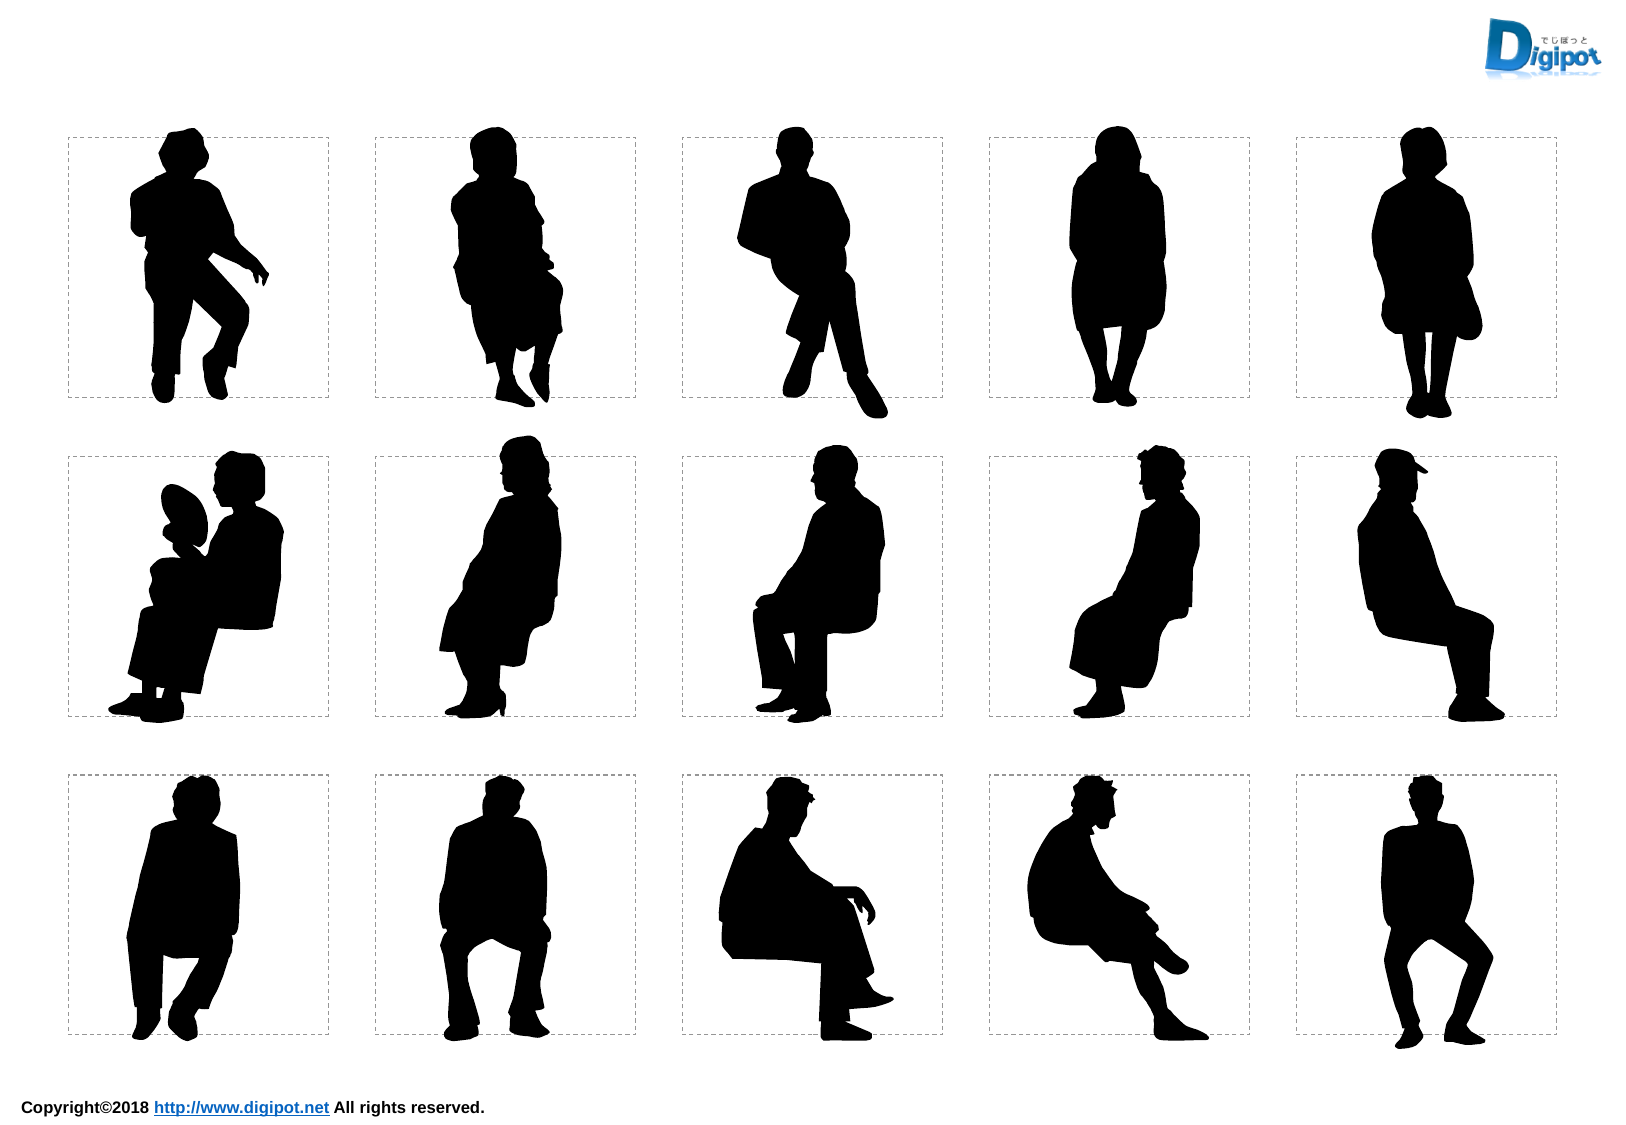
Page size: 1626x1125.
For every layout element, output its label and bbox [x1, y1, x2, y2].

text_box [718, 776, 894, 1041]
text_box [130, 128, 269, 404]
text_box [737, 126, 888, 419]
text_box [439, 435, 562, 719]
text_box [108, 450, 284, 723]
text_box [126, 775, 241, 1042]
text_box [1027, 775, 1209, 1041]
text_box [1069, 126, 1167, 407]
text_box [1371, 126, 1483, 419]
text_box [1069, 445, 1200, 719]
picture [1485, 18, 1602, 82]
text_box [752, 445, 886, 723]
text_box [1357, 448, 1505, 722]
text_box [450, 126, 564, 408]
text_box [439, 775, 552, 1042]
text_box [1380, 775, 1494, 1049]
